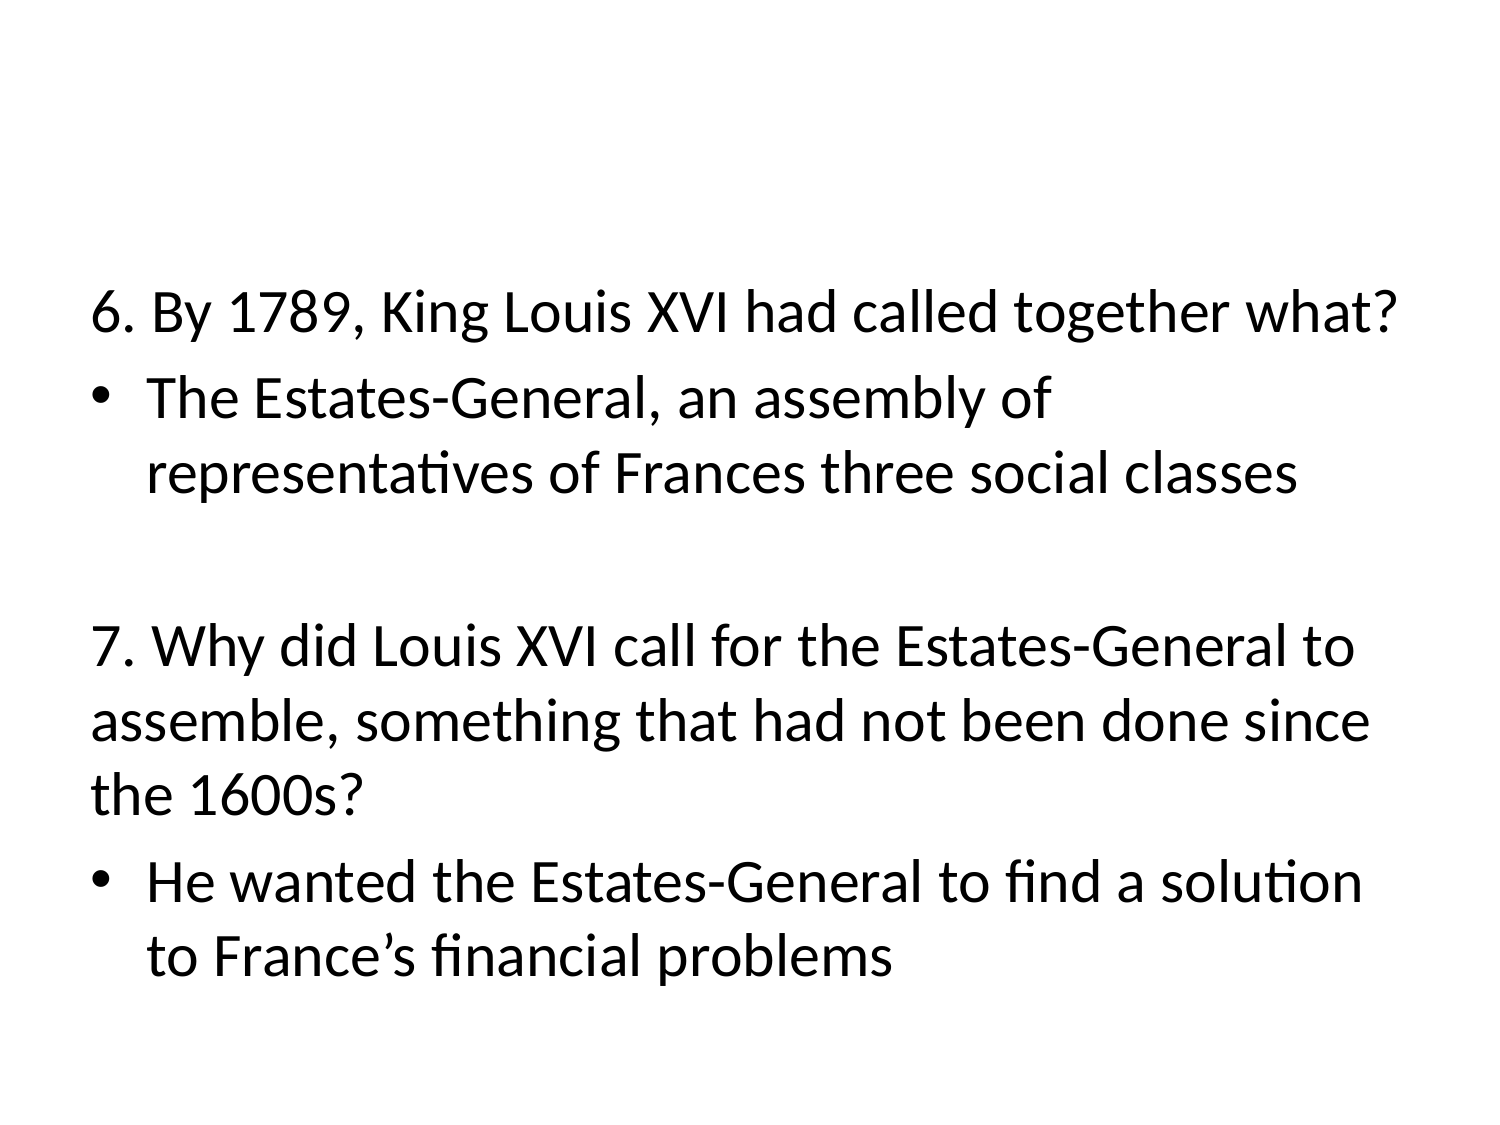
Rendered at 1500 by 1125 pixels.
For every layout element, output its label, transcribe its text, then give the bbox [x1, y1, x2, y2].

list 6. By 1789, King Louis XVI had called together what? The Estates-General, an assembly of representatives of Frances three social classes 7. Why did Louis XVI call for the Estates-General to assemble, something that had not been done since the 1600s? He wanted the Estates-General to find a solution to France’s financial problems [75, 262, 1425, 1005]
